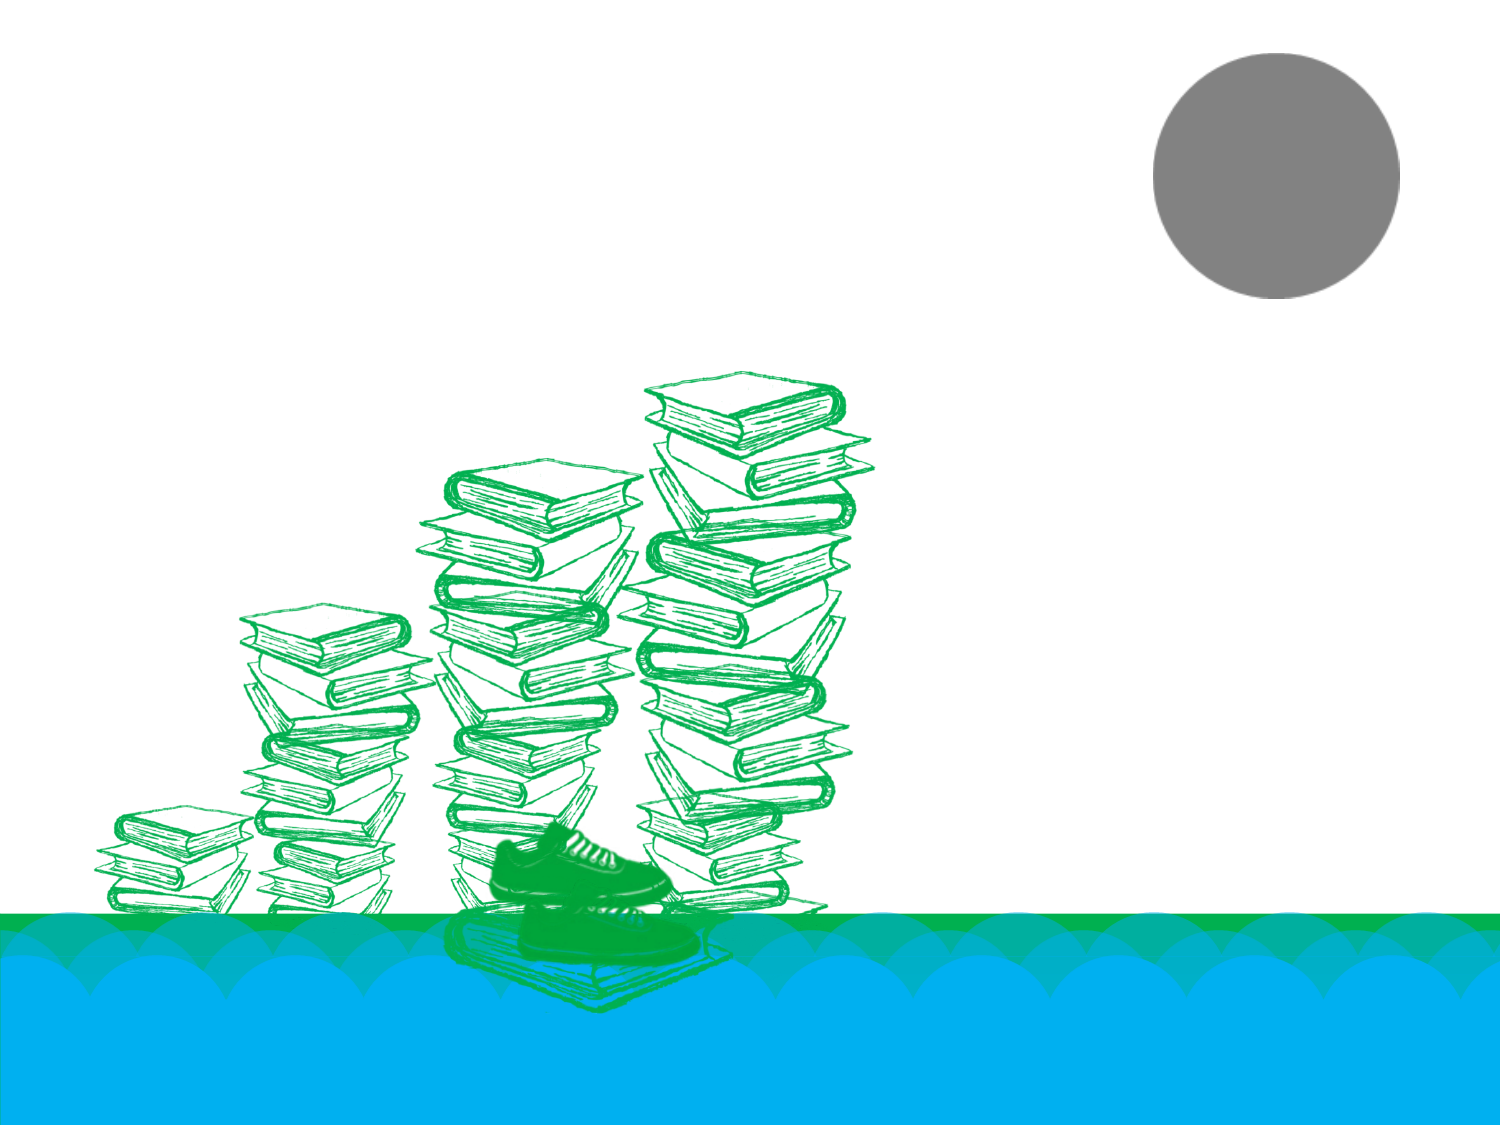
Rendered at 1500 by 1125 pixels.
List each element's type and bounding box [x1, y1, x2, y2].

text_box [407, 440, 608, 912]
text_box [218, 587, 407, 912]
picture [88, 792, 218, 912]
text_box [608, 352, 883, 912]
picture [439, 817, 743, 1013]
picture [1153, 53, 1400, 299]
text_box [0, 912, 1500, 1125]
